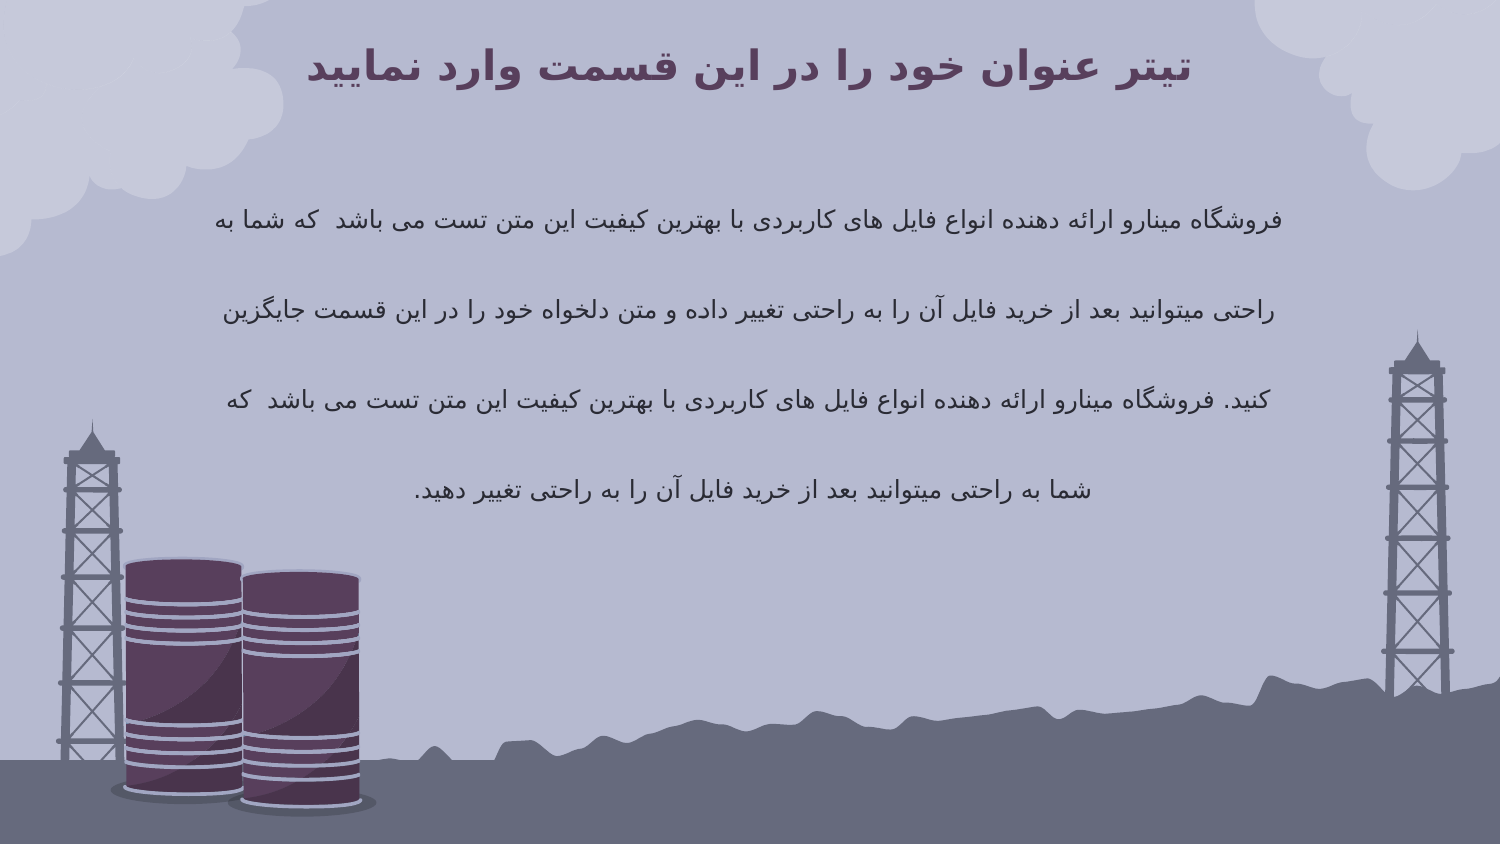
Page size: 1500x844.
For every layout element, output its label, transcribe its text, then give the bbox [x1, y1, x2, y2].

text_box تیتر عنوان خود را در این قسمت وارد نمایید [0, 6, 1500, 96]
text_box فروشگاه مینارو ارائه دهنده انواع فایل های کاربردی با بهترین کیفیت این متن تست می باشد که شما به راحتی میتوانید بعد از خرید فایل آن را به راحتی تغییر داده و متن دلخواه خود را در این قسمت جایگزین کنید. فروشگاه مینارو ارائه دهنده انواع فایل های کاربردی با بهترین کیفیت این متن تست می باشد که شما به راحتی میتوانید بعد از خرید فایل آن را به راحتی تغییر دهید. [194, 136, 1304, 601]
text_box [227, 568, 377, 817]
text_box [110, 556, 260, 805]
